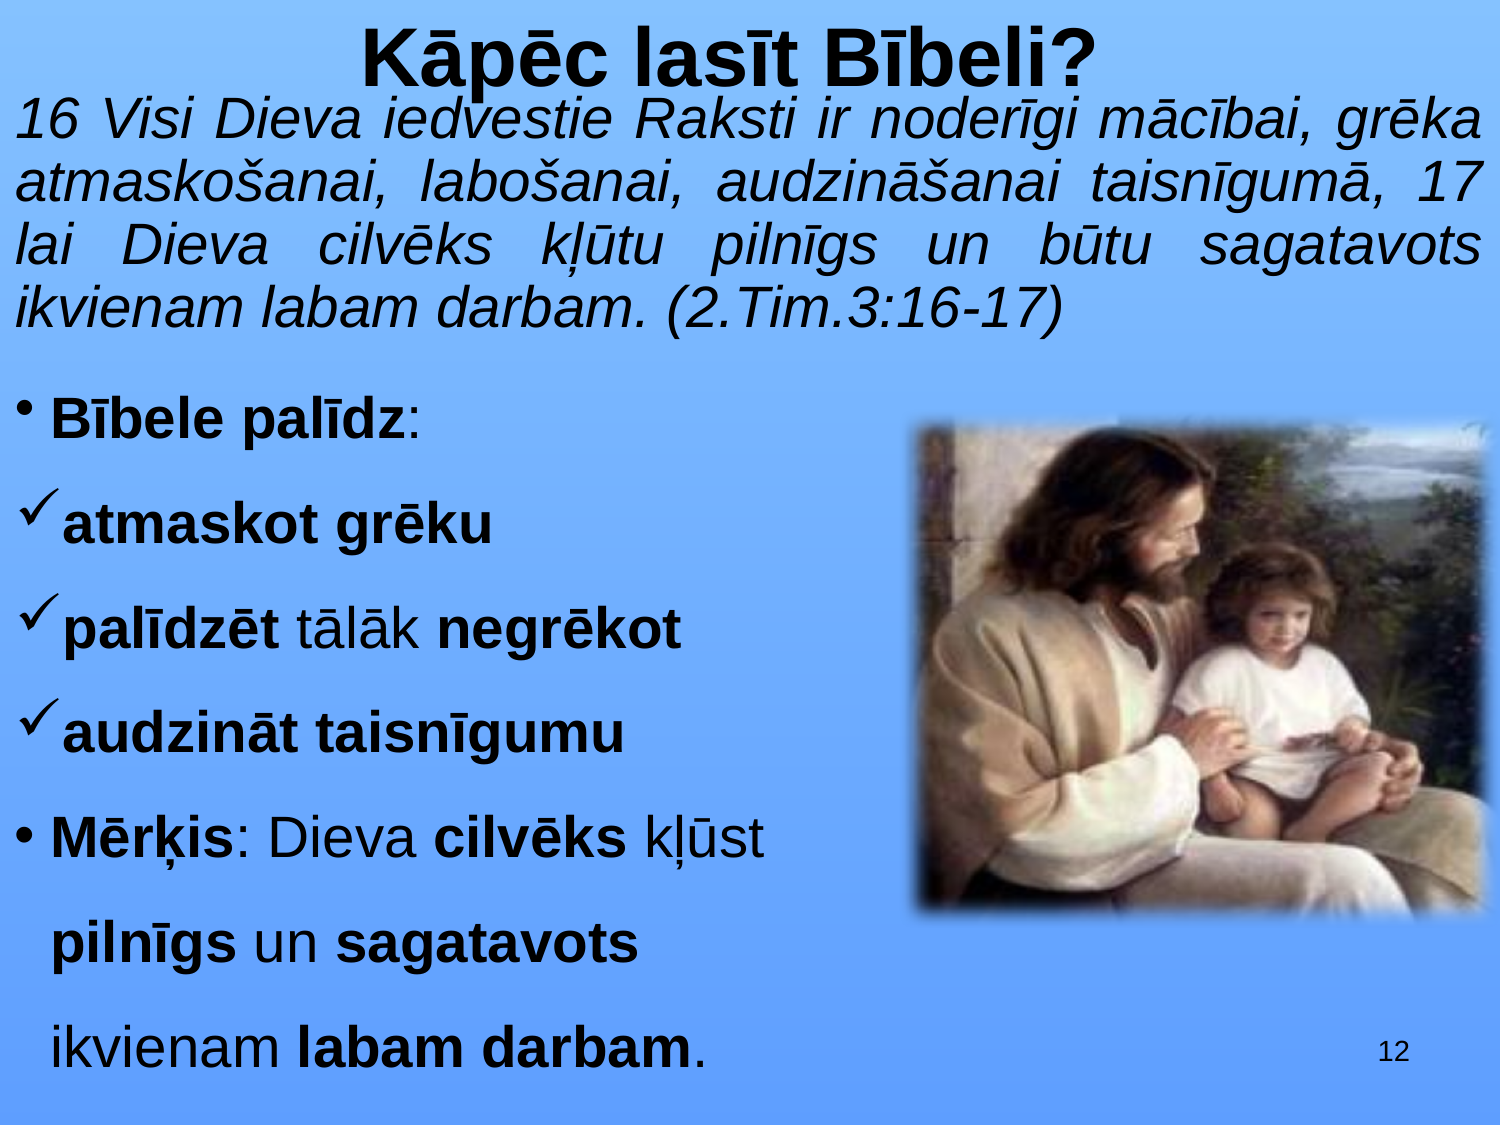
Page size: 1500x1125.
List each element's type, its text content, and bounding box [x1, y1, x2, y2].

text_box Kāpēc lasīt Bībeli? [35, 0, 1425, 106]
picture [897, 408, 1500, 929]
text_box 12 [1074, 1024, 1425, 1103]
text_box Bībele palīdz: atmaskot grēku palīdzēt tālāk negrēkot audzināt taisnīgumu Mērķis: Dieva cilvēks kļūst pilnīgs un sagatavots ikvienam labam darbam. [0, 337, 892, 1087]
list 16 Visi Dieva iedvestie Raksti ir noderīgi mācībai, grēka atmaskošanai, labošanai, audzināšanai taisnīgumā, 17 lai Dieva cilvēks kļūtu pilnīgs un būtu sagatavots ikvienam labam darbam. (2.Tim.3:16-17) [0, 80, 1500, 259]
